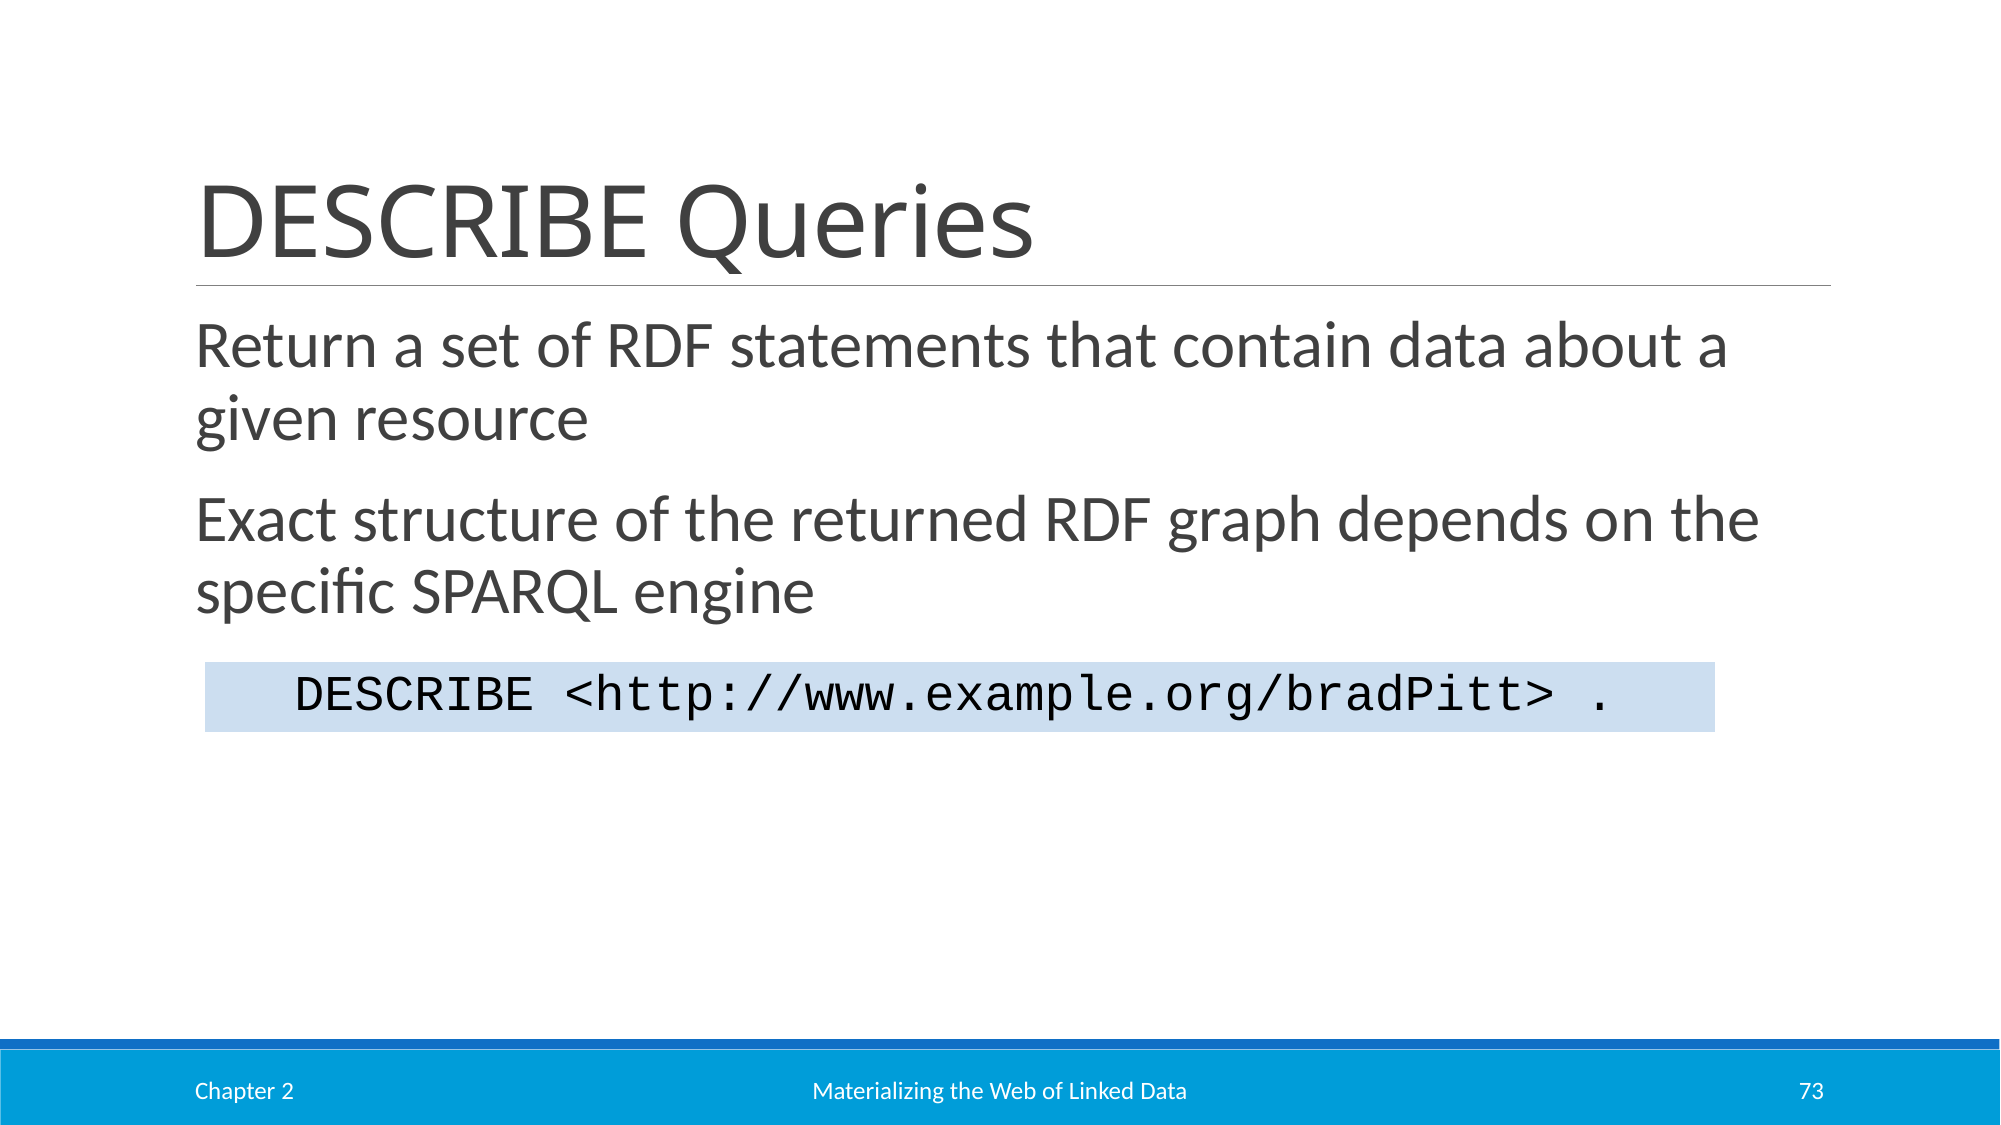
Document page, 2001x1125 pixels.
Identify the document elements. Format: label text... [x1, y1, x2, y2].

slide_number 73 [1624, 1059, 1840, 1120]
title DESCRIBE Queries [180, 47, 1830, 285]
footer Materializing the Web of Linked Data [604, 1059, 1396, 1120]
table_header DESCRIBE <http://www.example.org/bradPitt> . [205, 662, 1715, 732]
slide_number Chapter 2 [180, 1059, 586, 1120]
list Return a set of RDF statements that contain data about a given resource Exact structure of the returned RDF graph depends on the specific SPARQL engine [180, 302, 1830, 963]
